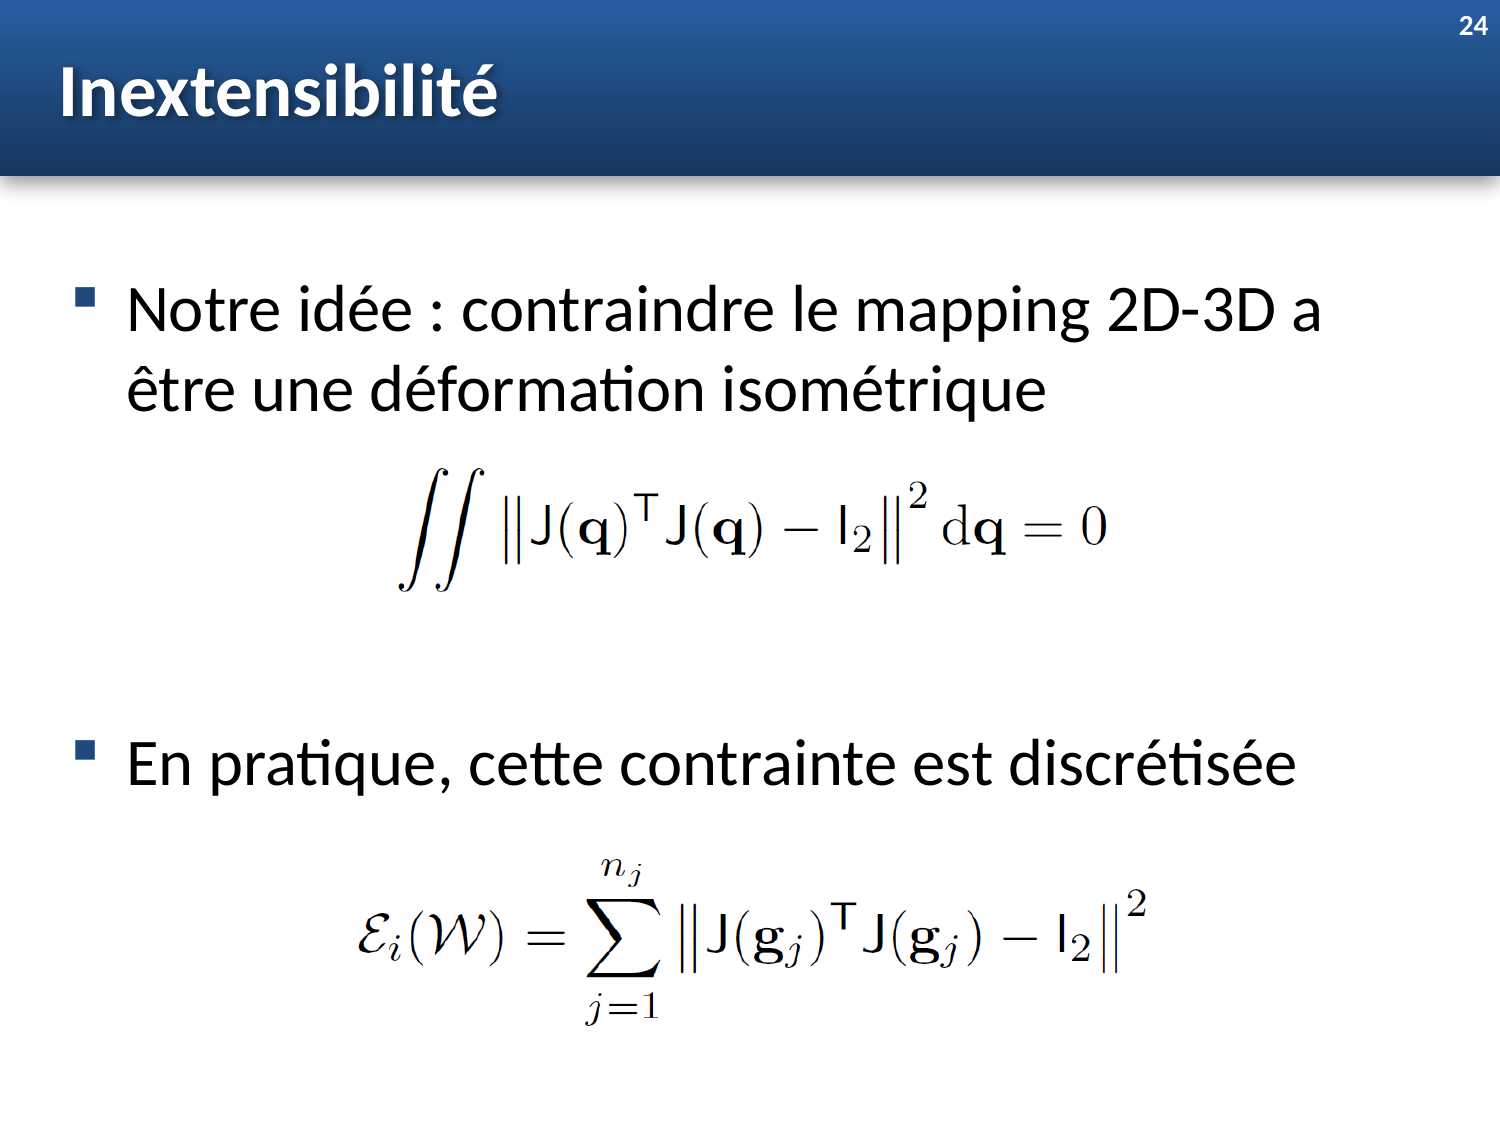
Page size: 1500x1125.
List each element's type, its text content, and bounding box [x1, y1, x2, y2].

text_box Notre idée : contraindre le mapping 2D-3D a être une déformation isométrique En pratique, cette contrainte est discrétisée [55, 257, 1445, 915]
picture [392, 456, 1108, 602]
list Inextensibilité [0, 0, 1500, 173]
picture [351, 845, 1149, 1032]
slide_number 24 [1364, 0, 1500, 60]
